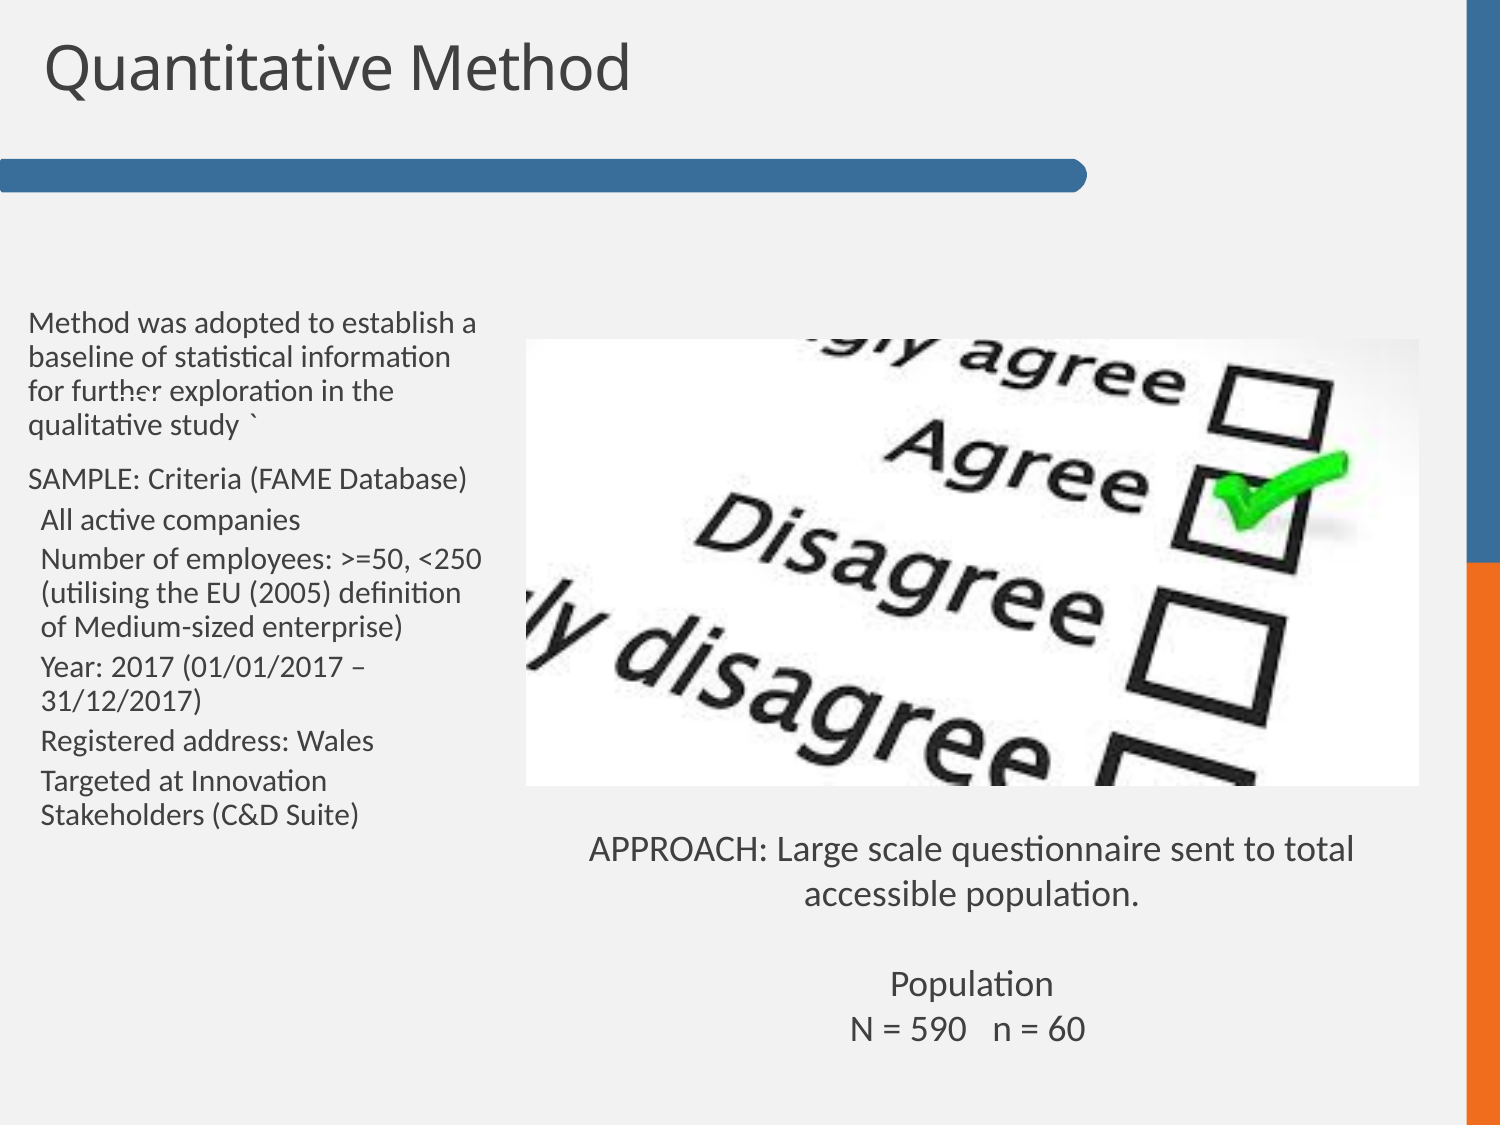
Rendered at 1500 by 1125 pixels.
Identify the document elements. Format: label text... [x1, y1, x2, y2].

text_box APPROACH: Large scale questionnaire sent to total accessible population. Population N = 590 n = 60 [526, 816, 1419, 1056]
title Quantitative Method [28, 0, 890, 111]
picture [525, 338, 1419, 786]
list Method was adopted to establish a baseline of statistical information for further exploration in the qualitative study `Quantitative Data Capture SAMPLE: Criteria (FAME Database) All active companies Number of employees: >=50, <250 (utilising the EU (2005) definition of Medium-sized enterprise) Year: 2017 (01/01/2017 – 31/12/2017) Registered address: Wales Targeted at Innovation Stakeholders (C&D Suite) [28, 299, 484, 906]
